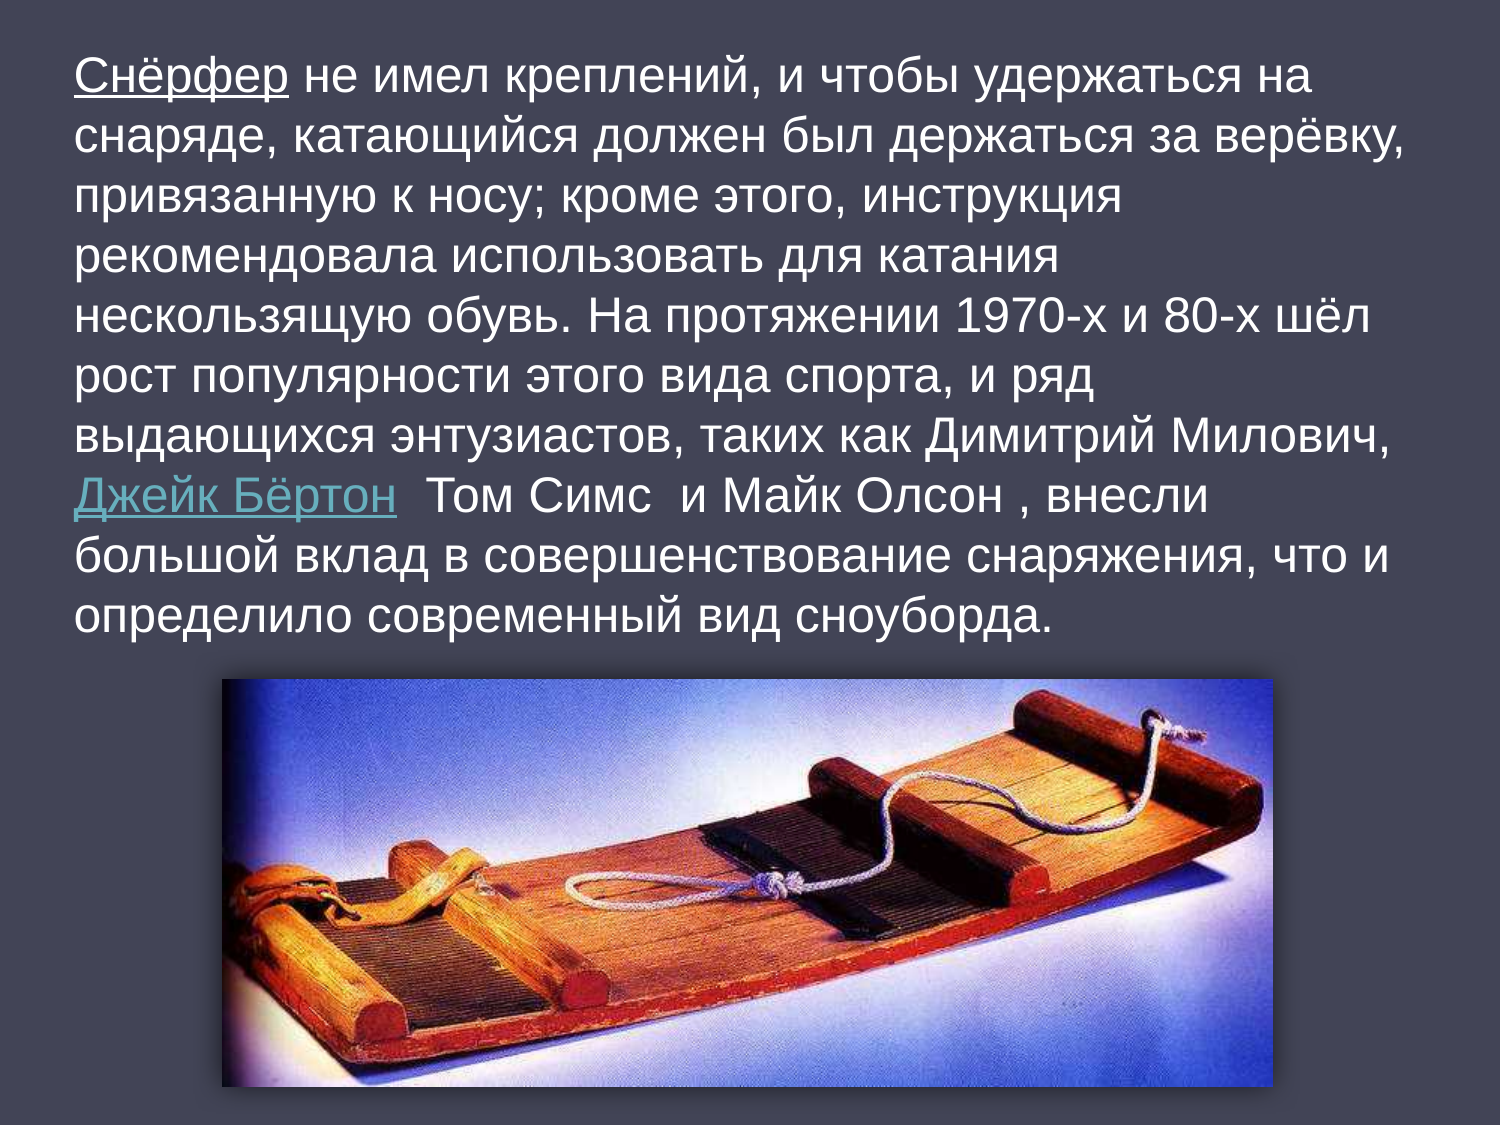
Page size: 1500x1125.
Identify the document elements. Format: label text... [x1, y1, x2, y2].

list Снёрфер не имел креплений, и чтобы удержаться на снаряде, катающийся должен был держаться за верёвку, привязанную к носу; кроме этого, инструкция рекомендовала использовать для катания нескользящую обувь. На протяжении 1970-х и 80-х шёл рост популярности этого вида спорта, и ряд выдающихся энтузиастов, таких как Димитрий Милович, Джейк Бёртон Том Симс и Майк Олсон , внесли большой вклад в совершенствование снаряжения, что и определило современный вид сноуборда. [46, 35, 1425, 739]
picture [222, 679, 1273, 1087]
